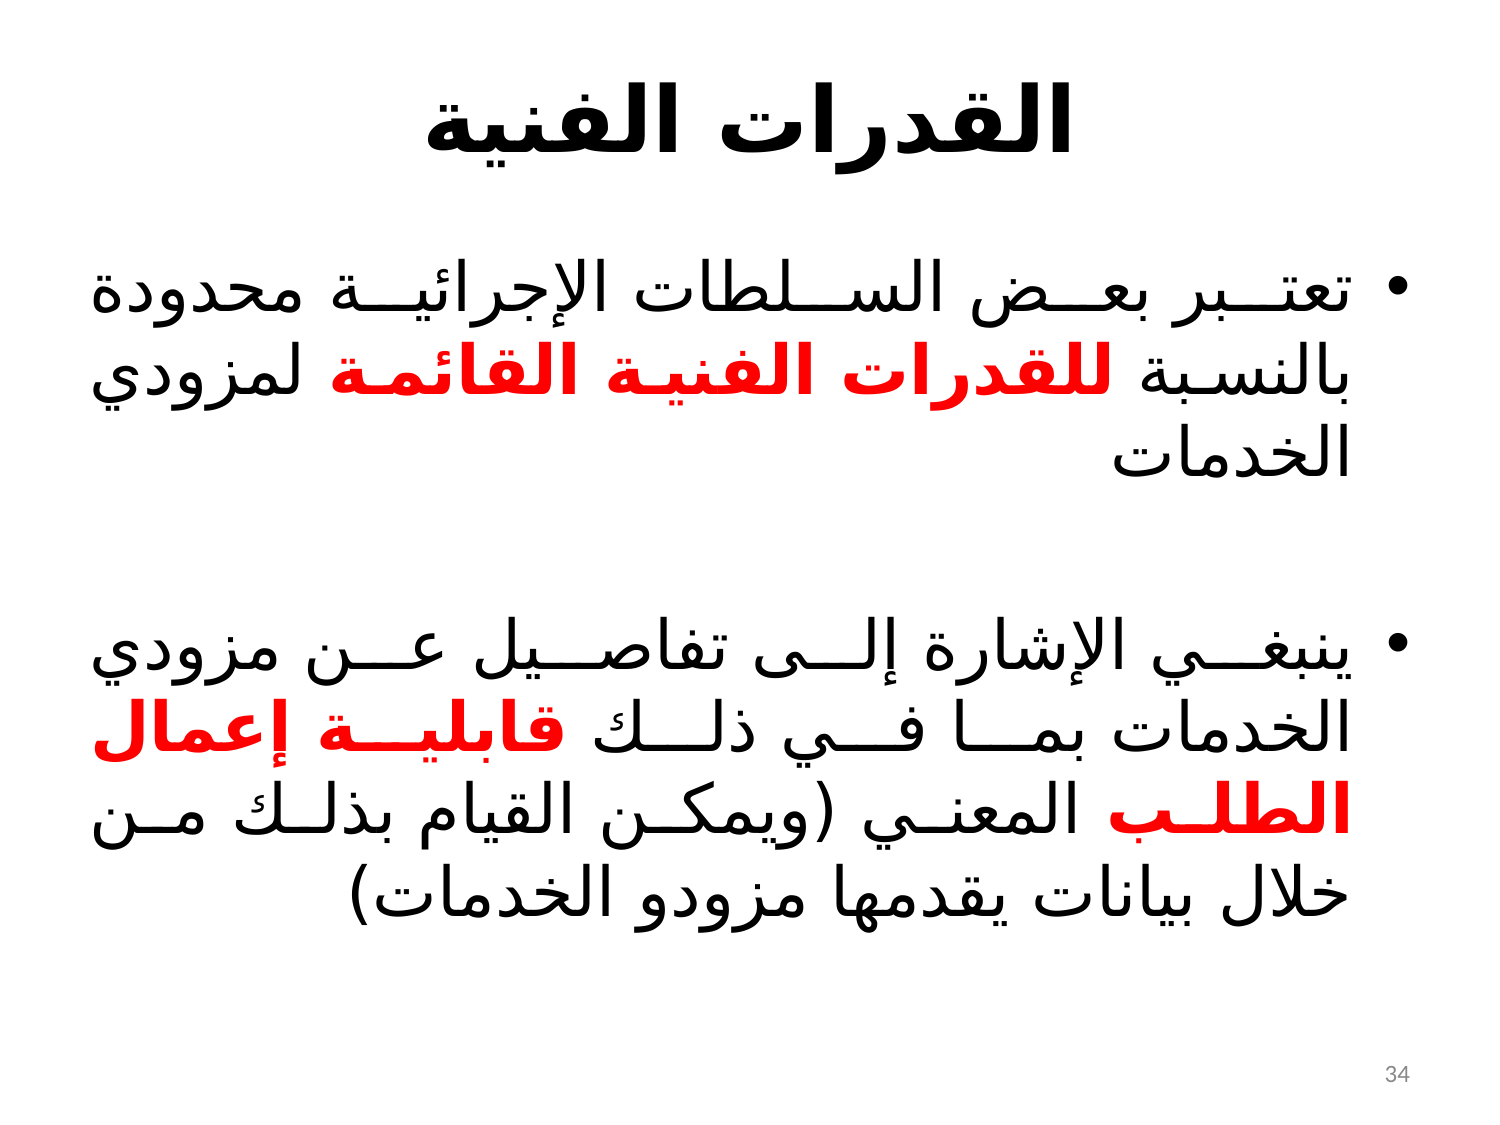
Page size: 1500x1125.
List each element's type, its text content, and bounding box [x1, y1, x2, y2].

slide_number 34 [1074, 1042, 1425, 1103]
list تعتبر بعض السلطات الإجرائية محدودة بالنسبة للقدرات الفنية القائمة لمزودي الخدمات ينبغي الإشارة إلى تفاصيل عن مزودي الخدمات بما في ذلك قابلية إعمال الطلب المعني (ويمكن القيام بذلك من خلال بيانات يقدمها مزودو الخدمات) [75, 235, 1425, 978]
title القدرات الفنية [75, 22, 1425, 210]
